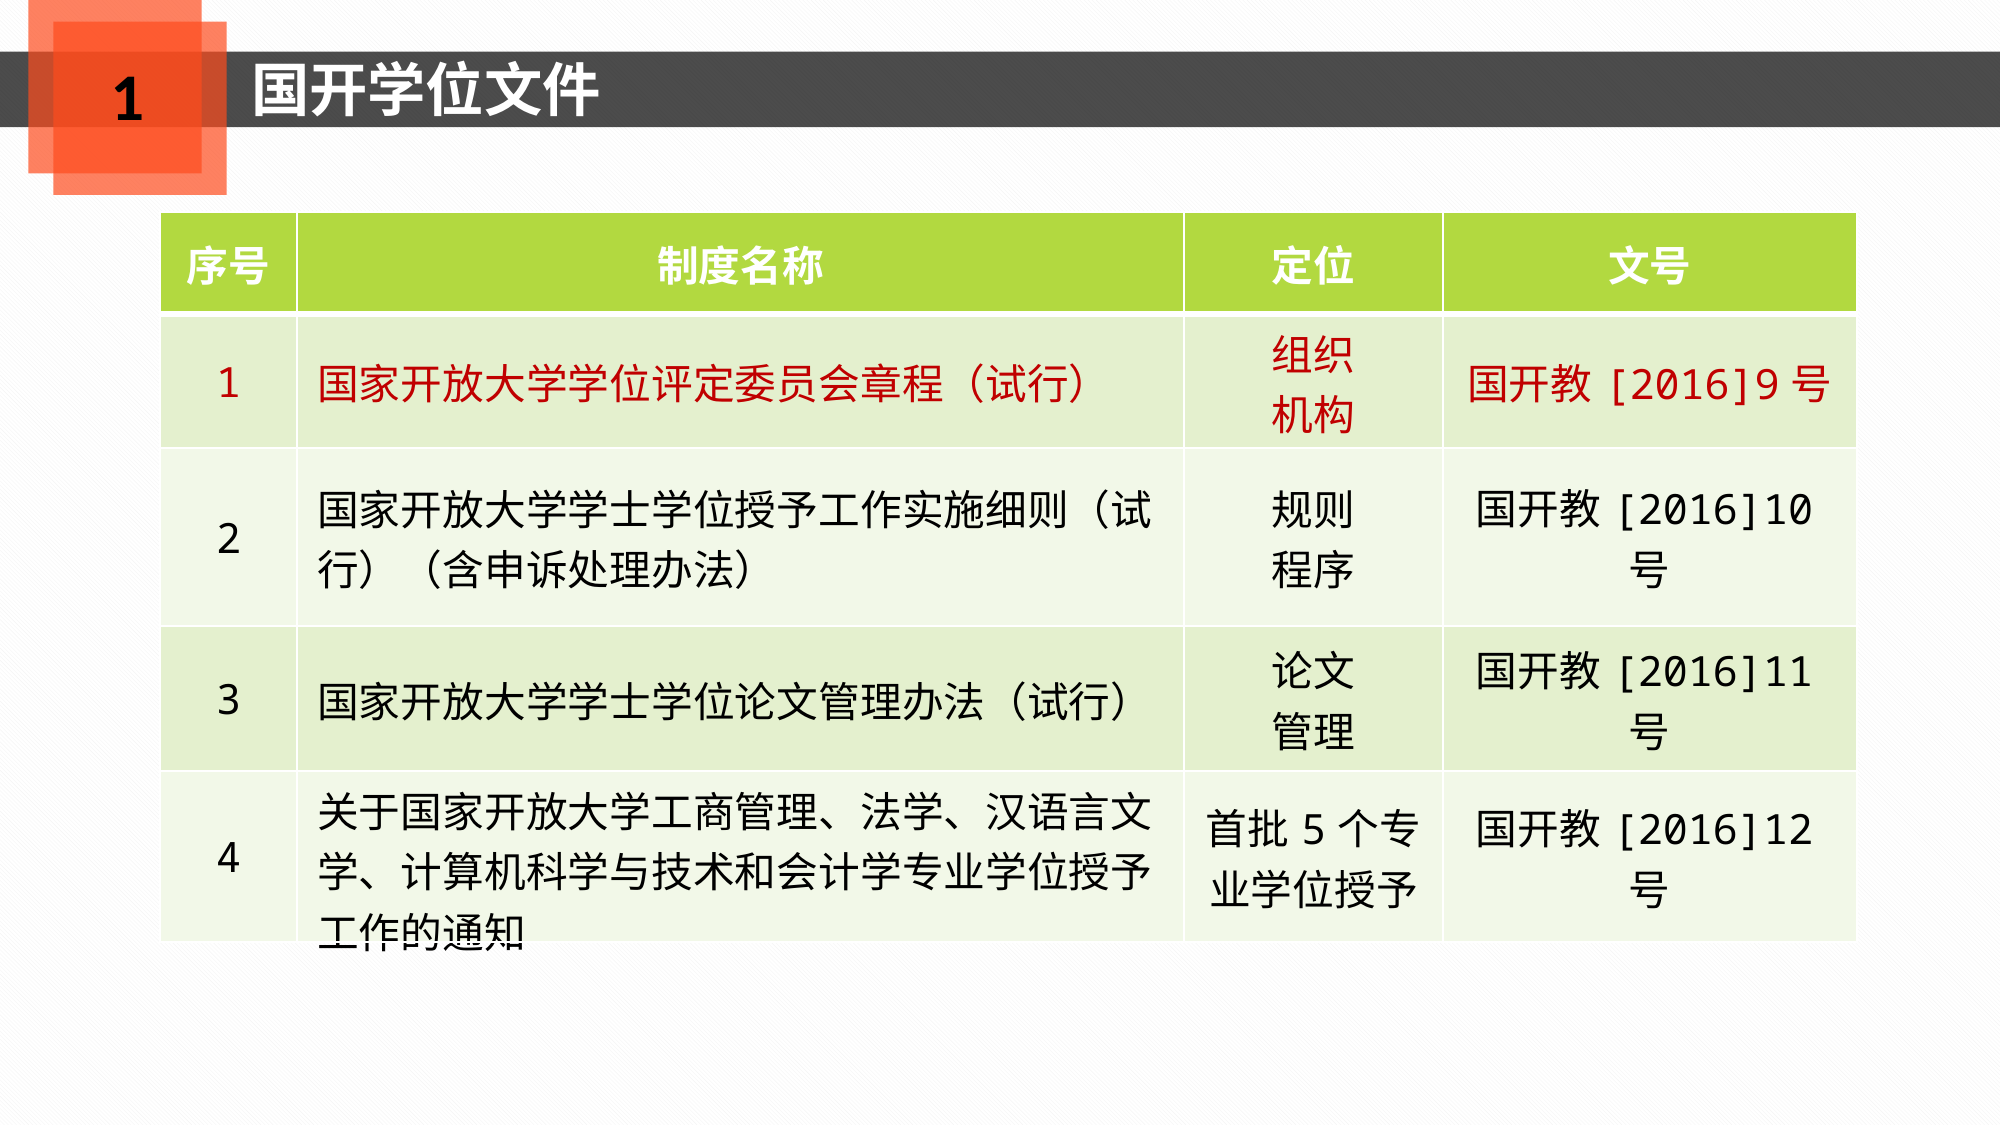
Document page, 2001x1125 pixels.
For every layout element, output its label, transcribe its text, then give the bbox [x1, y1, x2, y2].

table_cell 国开教[2016]12号 [1444, 772, 1856, 941]
table_cell 国开教[2016]11号 [1444, 627, 1856, 770]
table_cell 组织 机构 [1185, 317, 1442, 447]
table_cell 1 [161, 317, 296, 447]
table_cell 国家开放大学学位评定委员会章程（试行） [298, 317, 1183, 447]
table_cell 论文 管理 [1185, 627, 1442, 770]
text_box [228, 51, 236, 128]
text_box [27, 0, 203, 174]
table_header 定位 [1185, 213, 1442, 311]
table_cell 3 [161, 627, 296, 770]
table_header 制度名称 [298, 213, 1183, 311]
table_cell 国家开放大学学士学位论文管理办法（试行） [298, 627, 1183, 770]
table_cell 国开教[2016]10号 [1444, 449, 1856, 625]
text_box 国开学位文件 [236, 45, 616, 130]
table_cell 国家开放大学学士学位授予工作实施细则（试行）（含申诉处理办法） [298, 449, 1183, 625]
table_header 序号 [161, 213, 296, 311]
table_cell 规则 程序 [1185, 449, 1442, 625]
text_box 1 [95, 46, 160, 142]
table_cell 4 [161, 772, 296, 941]
table_header 文号 [1444, 213, 1856, 311]
table_cell 首批5个专业学位授予 [1185, 772, 1442, 941]
table_cell 关于国家开放大学工商管理、法学、汉语言文学、计算机科学与技术和会计学专业学位授予工作的通知 [298, 772, 1183, 941]
text_box [0, 51, 27, 128]
table_cell 2 [161, 449, 296, 625]
text_box [52, 21, 228, 196]
table_cell 国开教[2016]9号 [1444, 317, 1856, 447]
text_box [616, 51, 2000, 128]
